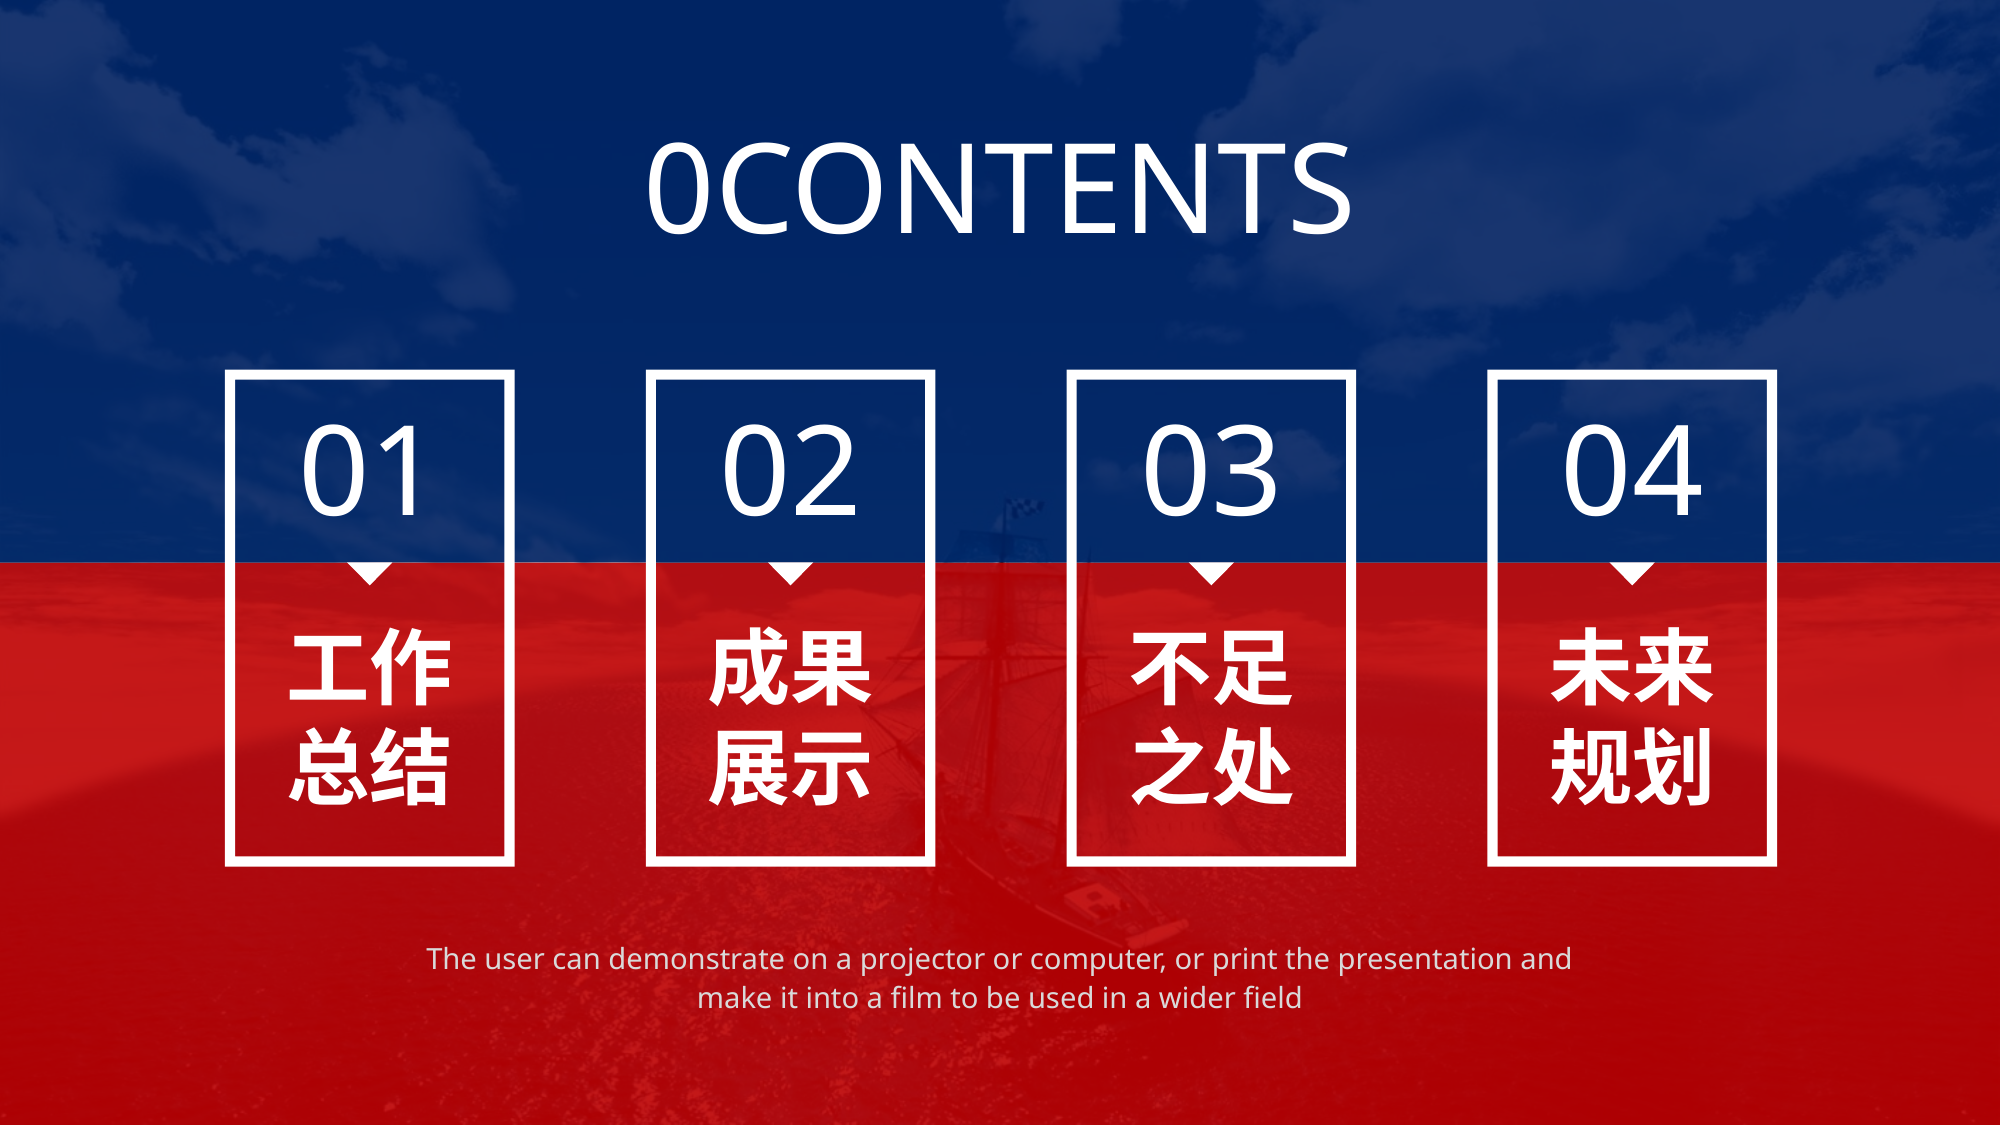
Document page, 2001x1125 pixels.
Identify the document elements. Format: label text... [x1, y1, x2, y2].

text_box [1487, 369, 1778, 867]
text_box [0, 561, 2000, 1125]
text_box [1066, 369, 1357, 867]
text_box 0CONTENTS [628, 101, 1372, 267]
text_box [645, 369, 936, 867]
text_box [224, 369, 515, 867]
text_box [0, 0, 2000, 561]
text_box The user can demonstrate on a projector or computer, or print the presentation and make it into a film to be used in a wider field [372, 927, 1628, 1023]
